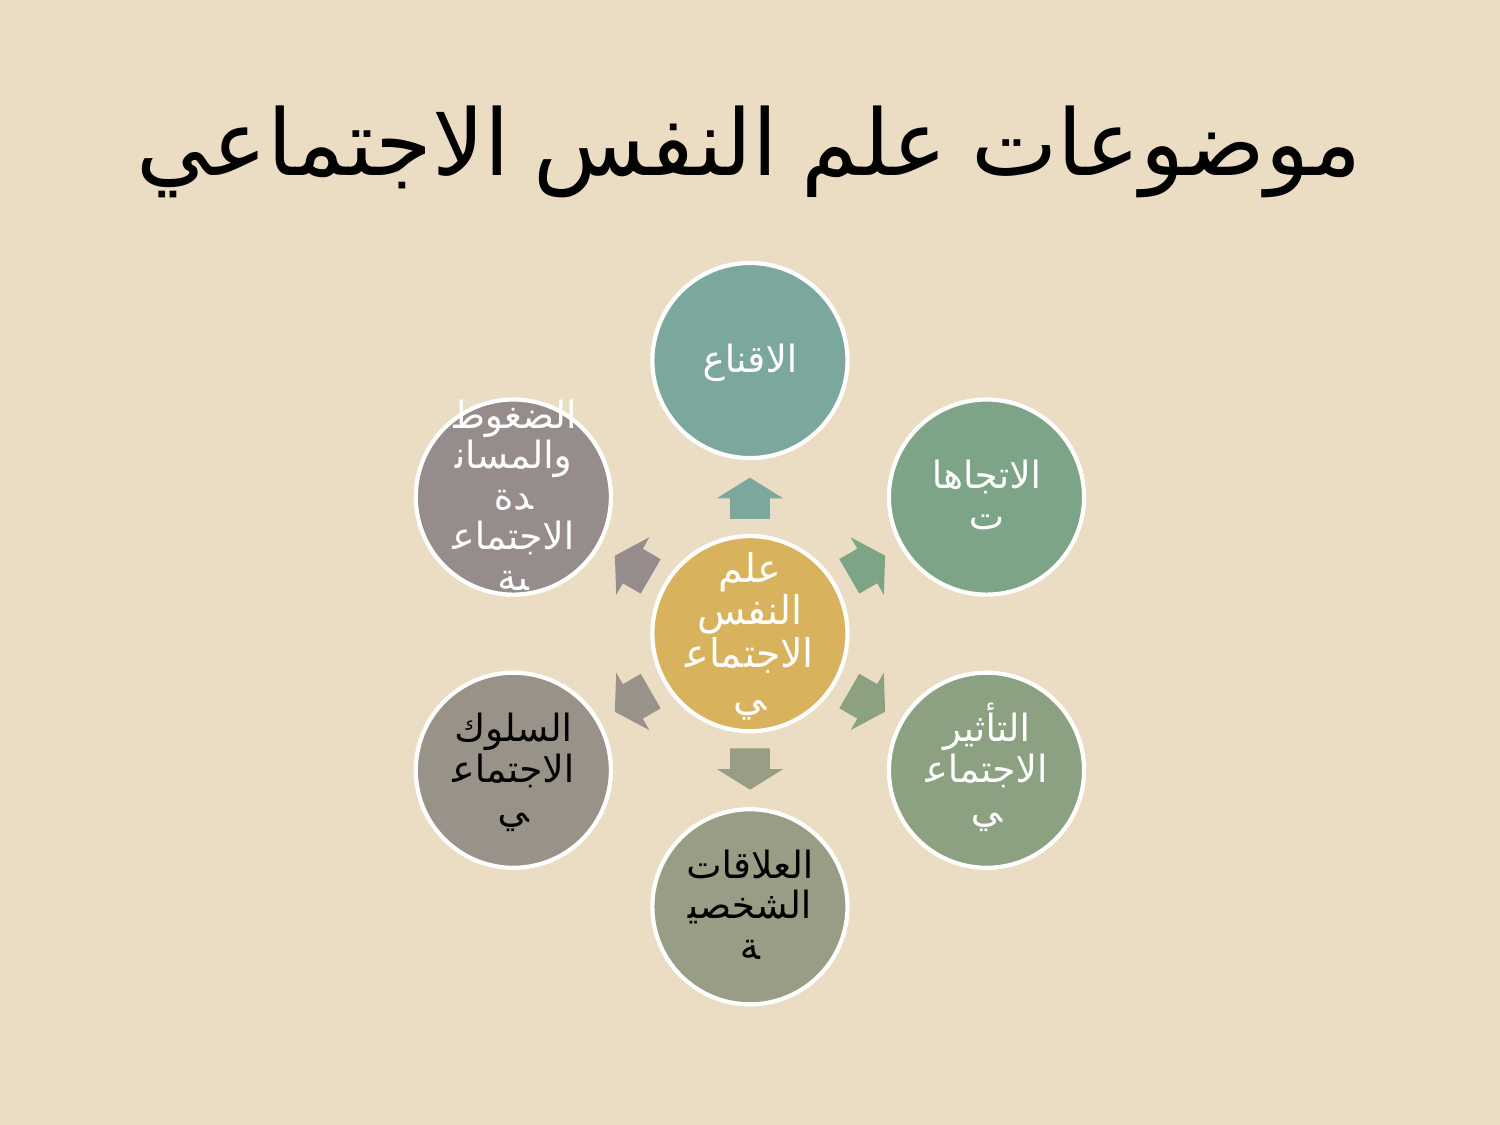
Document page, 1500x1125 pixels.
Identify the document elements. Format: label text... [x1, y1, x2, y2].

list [74, 262, 1426, 1006]
title موضوعات علم النفس الاجتماعي [75, 45, 1425, 233]
